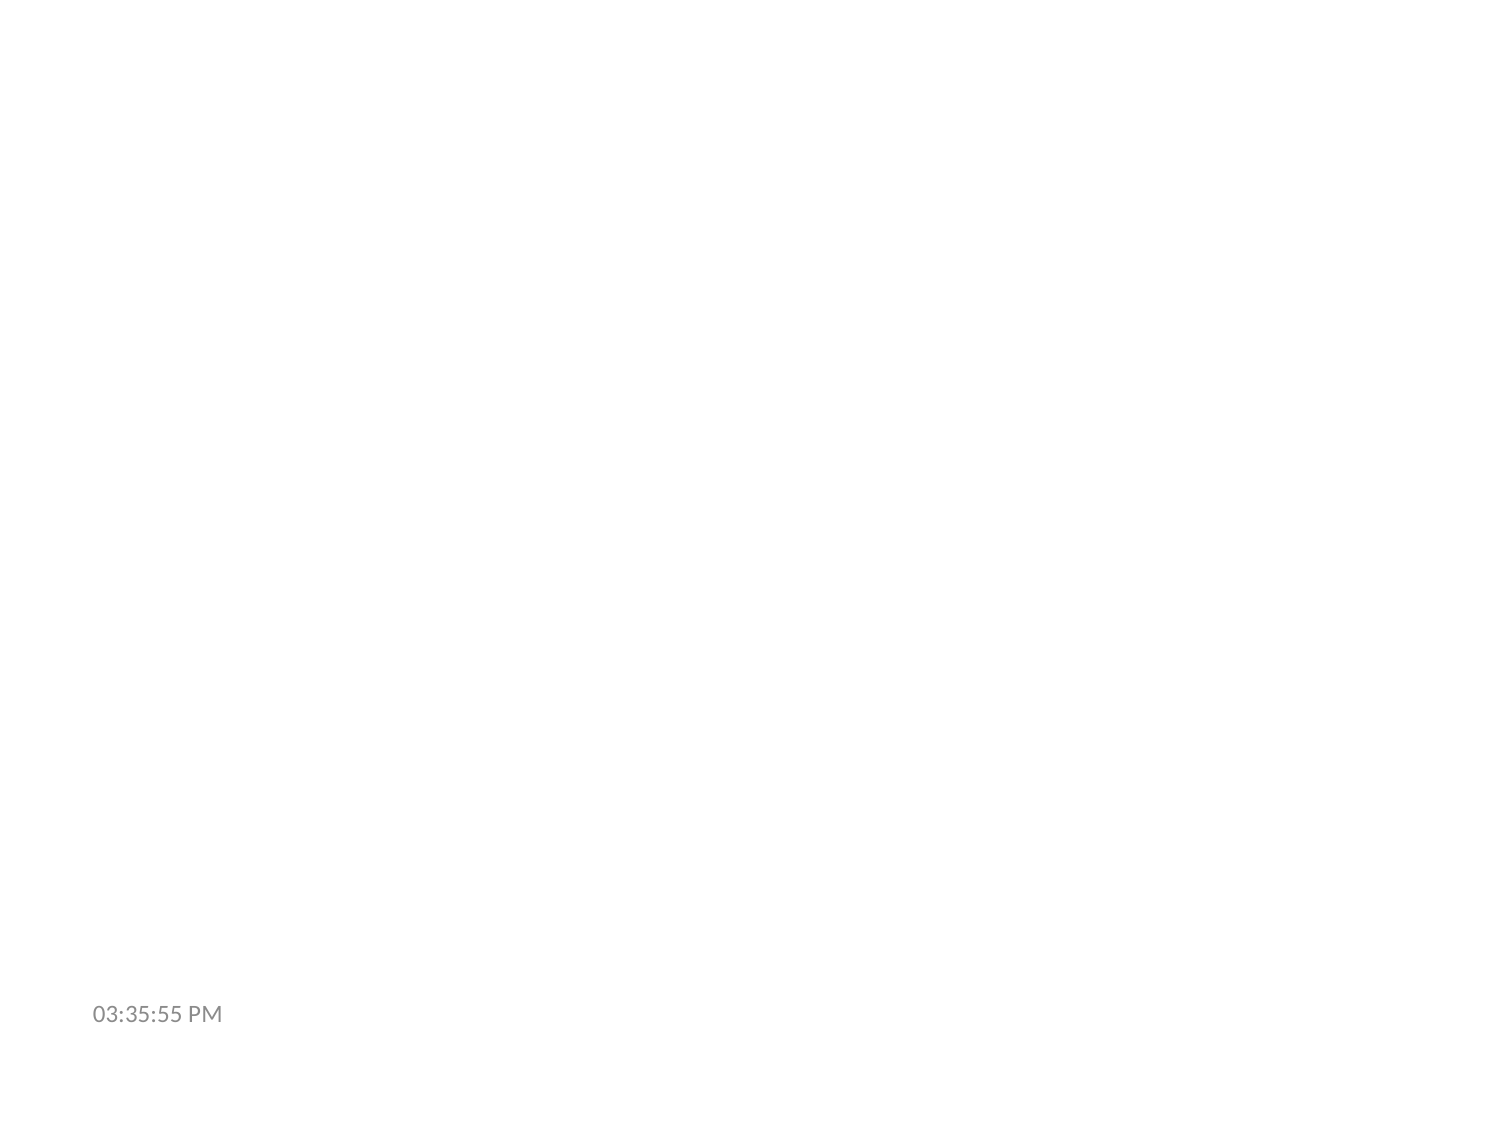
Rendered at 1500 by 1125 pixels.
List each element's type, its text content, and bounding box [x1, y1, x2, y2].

text_box 3:35:09 PM [77, 982, 428, 1043]
